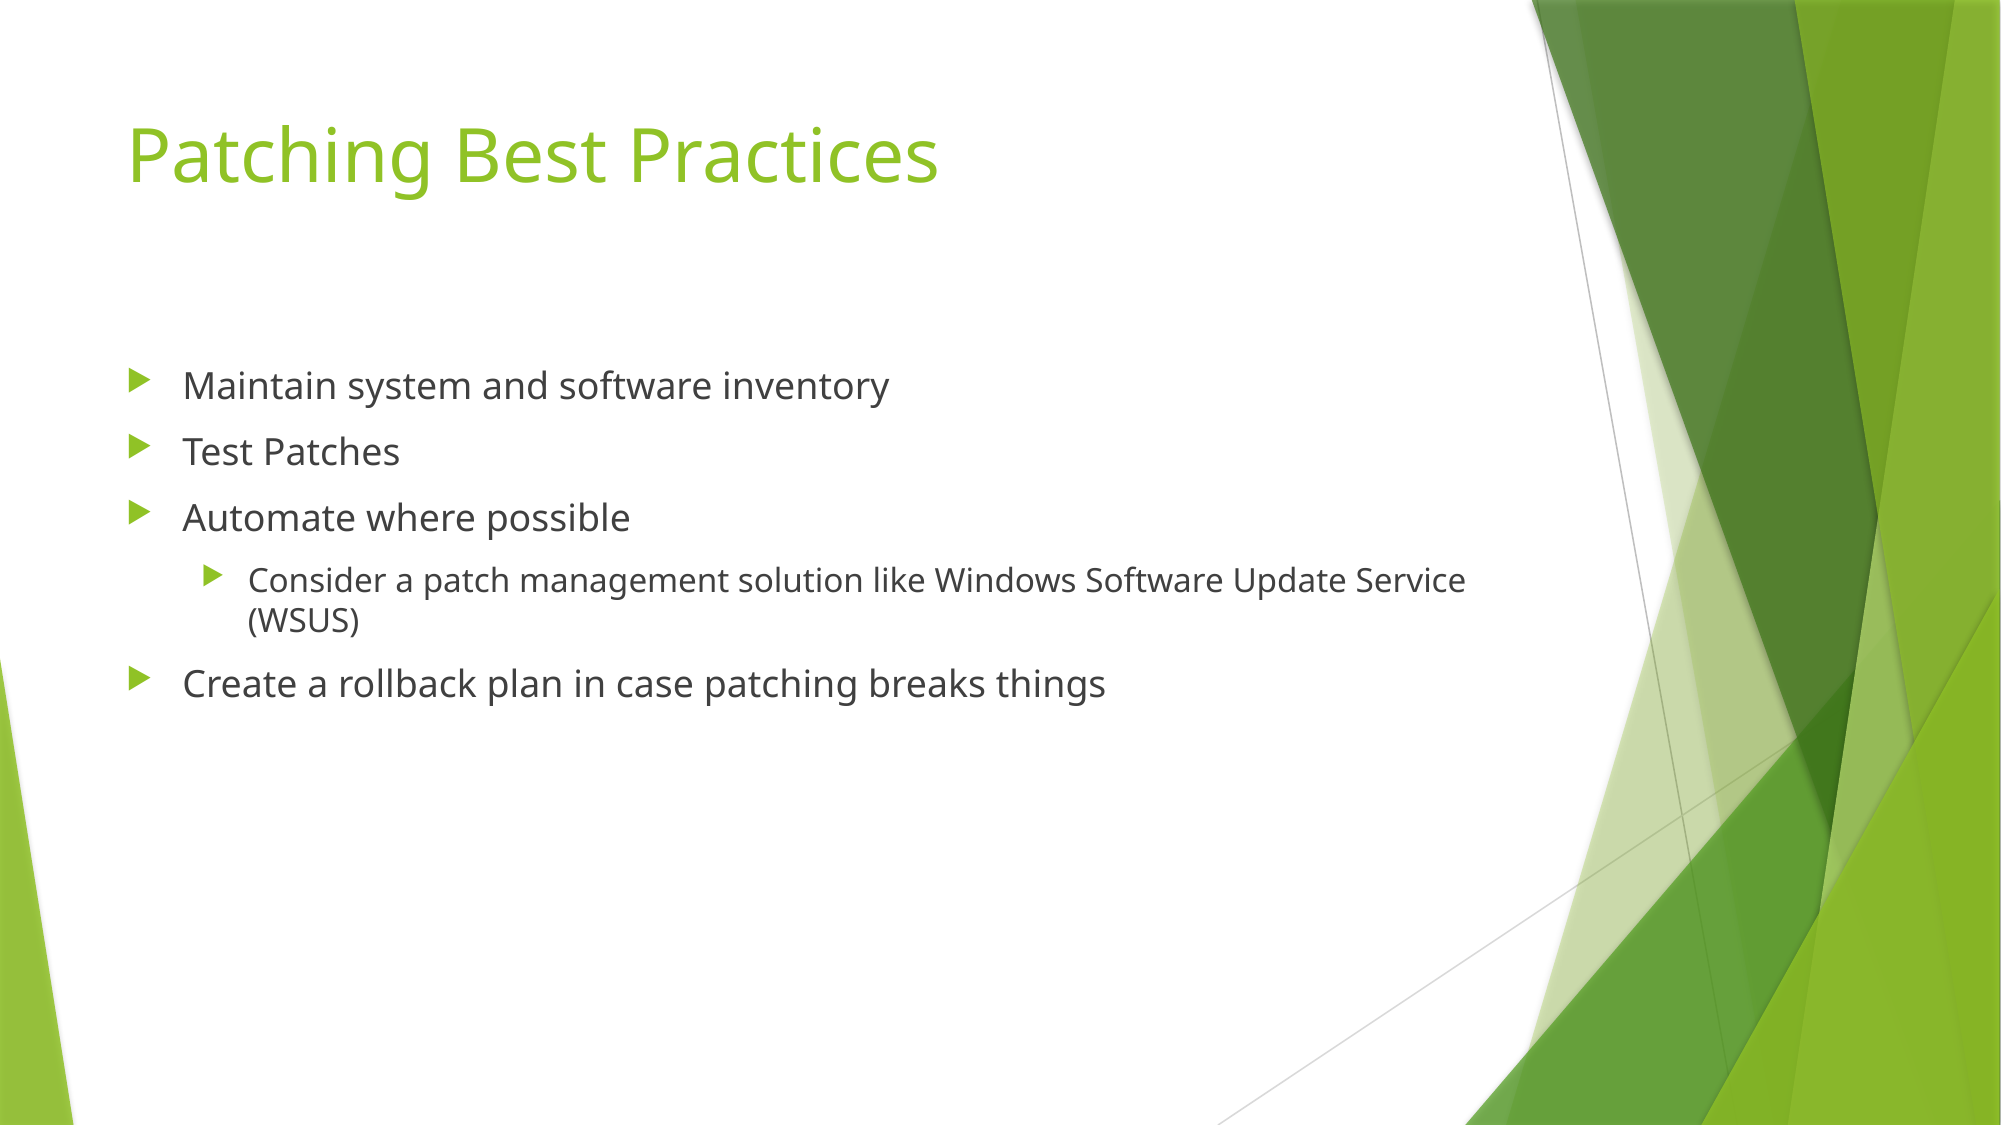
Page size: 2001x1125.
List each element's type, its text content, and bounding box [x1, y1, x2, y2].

title Patching Best Practices [111, 99, 1522, 317]
list Maintain system and software inventory Test Patches Automate where possible Consider a patch management solution like Windows Software Update Service (WSUS) Create a rollback plan in case patching breaks things [111, 354, 1522, 992]
